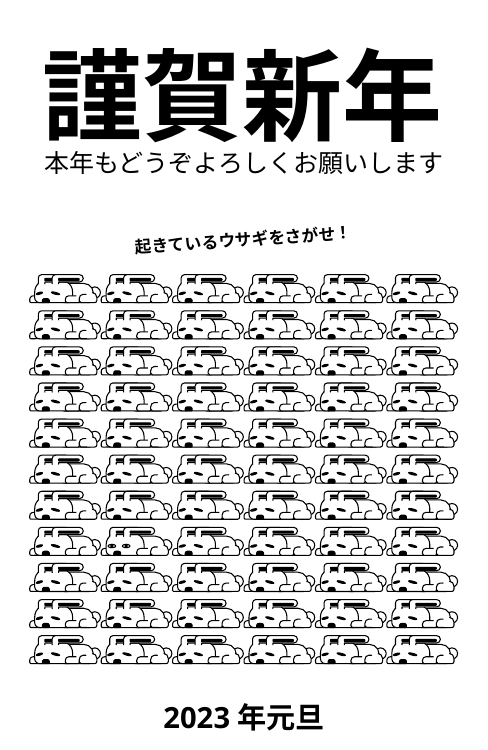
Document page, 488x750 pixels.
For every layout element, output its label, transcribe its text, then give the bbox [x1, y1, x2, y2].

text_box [29, 274, 458, 303]
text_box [29, 418, 458, 448]
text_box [29, 527, 458, 556]
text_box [29, 599, 458, 628]
text_box 起きているウサギをさがせ！ [119, 213, 369, 266]
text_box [29, 563, 458, 592]
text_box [29, 635, 458, 664]
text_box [29, 310, 458, 339]
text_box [29, 346, 458, 376]
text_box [29, 382, 458, 412]
text_box 本年もどうぞよろしくお願いします [29, 140, 459, 185]
text_box 謹賀新年 [27, 26, 458, 162]
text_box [29, 454, 458, 484]
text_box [29, 490, 458, 520]
text_box 2023年元旦 [148, 692, 340, 743]
